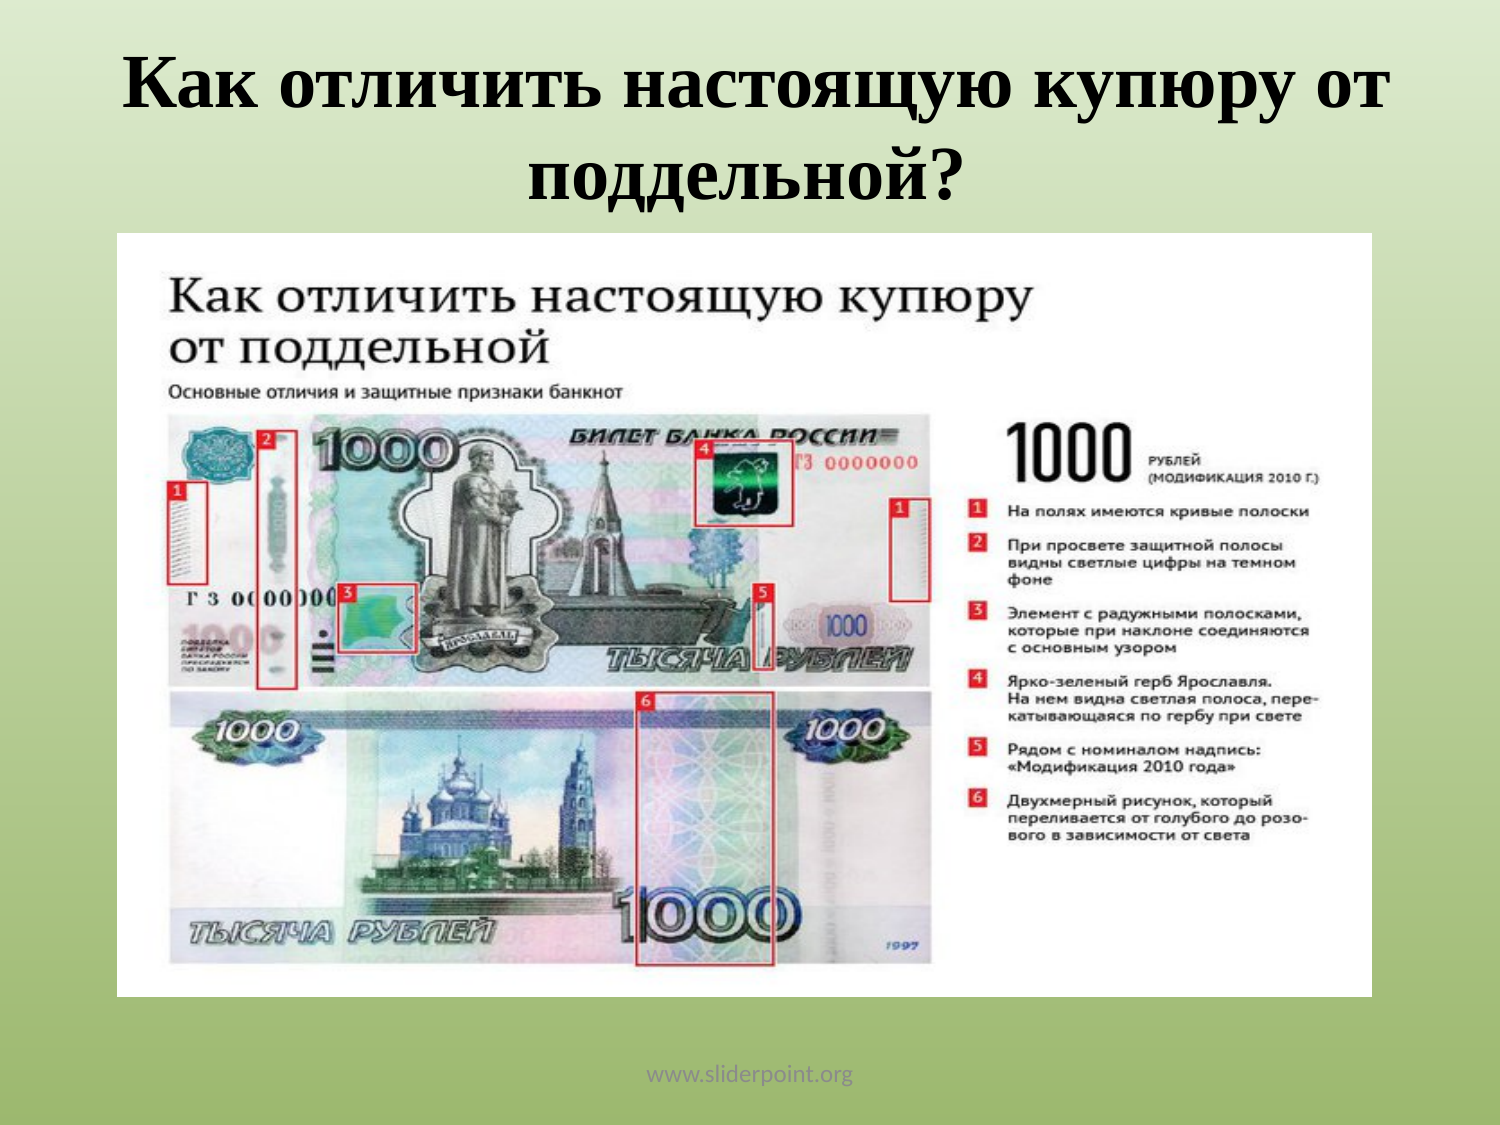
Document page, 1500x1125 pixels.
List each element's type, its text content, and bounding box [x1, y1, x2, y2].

title Как отличить настоящую купюру от поддельной? [82, 23, 1432, 305]
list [116, 233, 1372, 997]
footer www.sliderpoint.org [512, 1042, 988, 1103]
